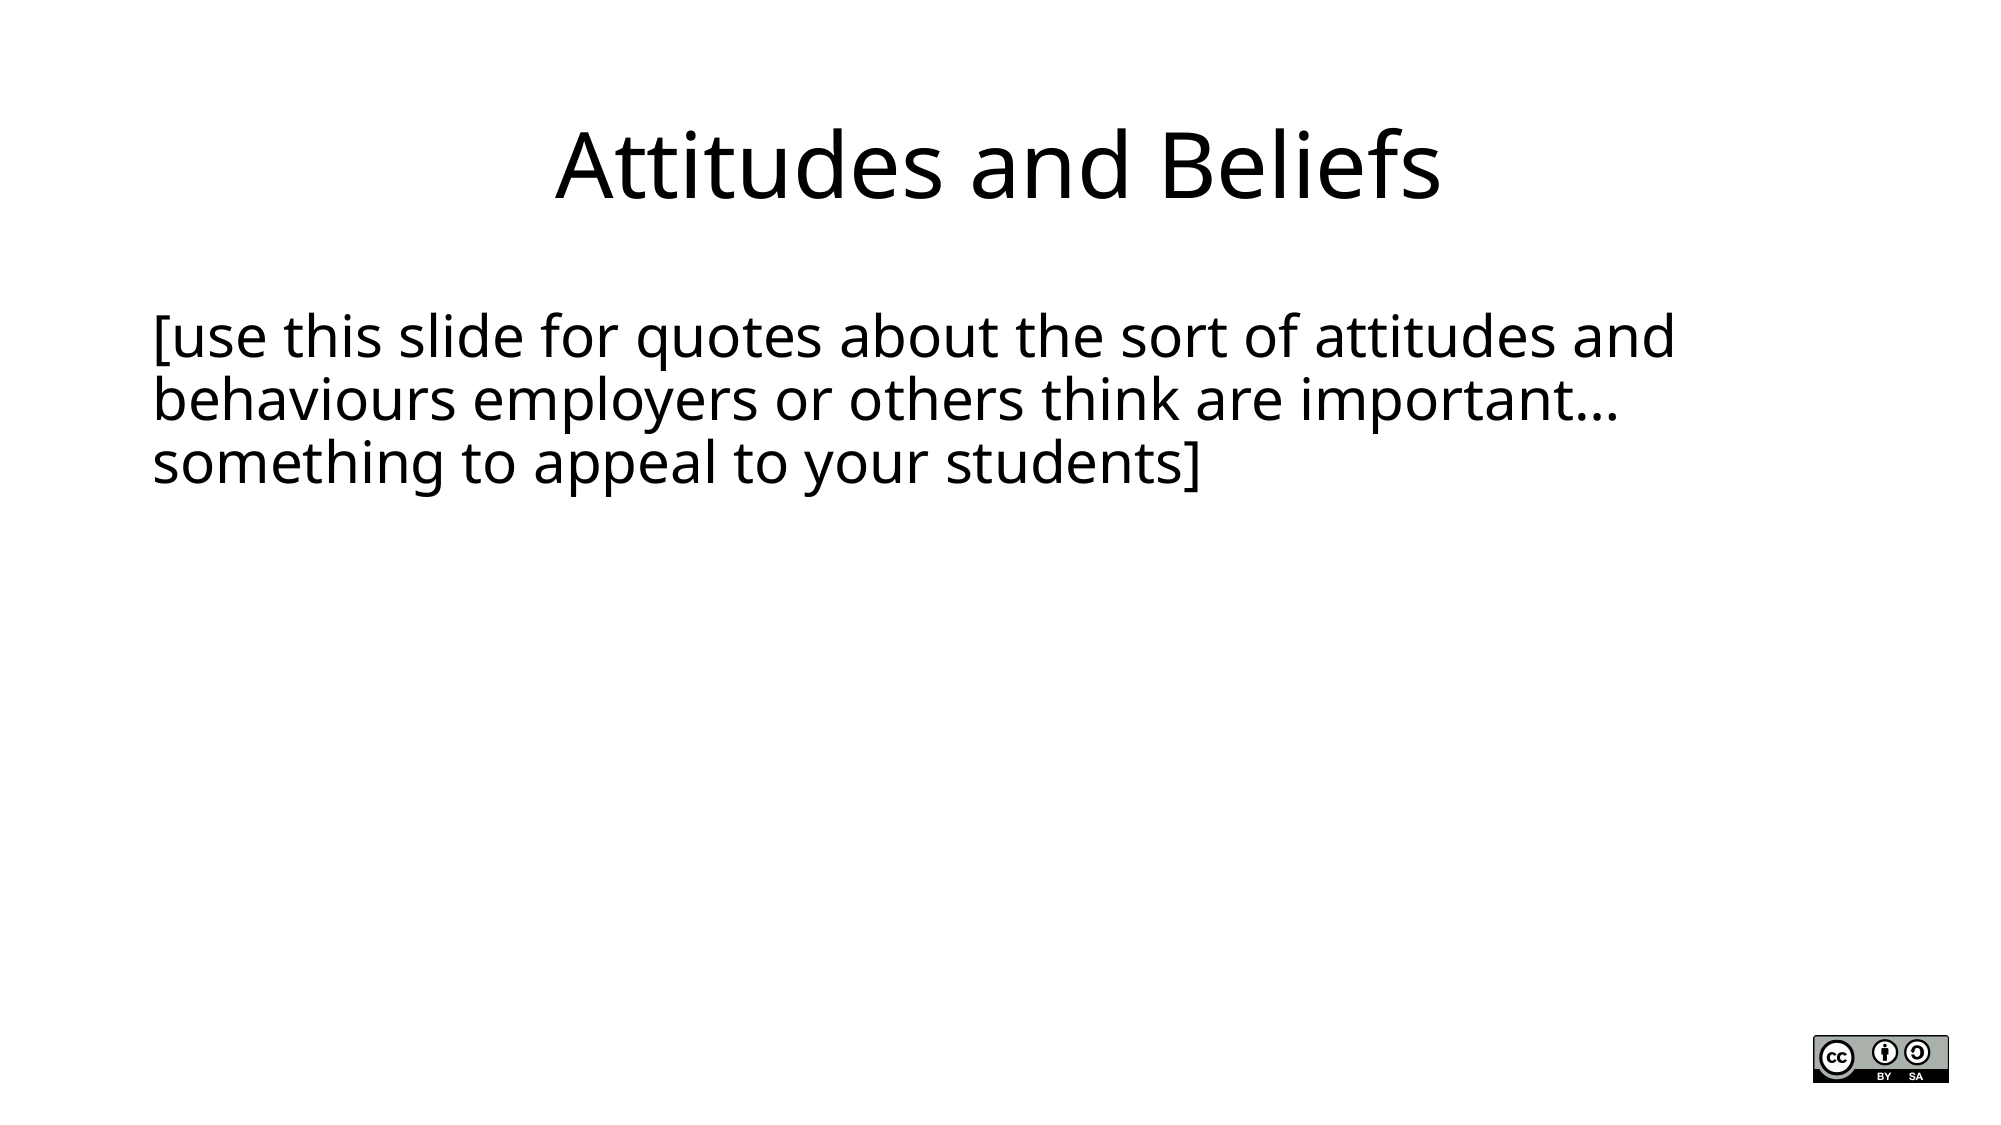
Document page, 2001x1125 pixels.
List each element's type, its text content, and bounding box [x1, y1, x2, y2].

list [use this slide for quotes about the sort of attitudes and behaviours employers or others think are important…something to appeal to your students] [137, 299, 1863, 1014]
title Attitudes and Beliefs [137, 59, 1863, 278]
picture [1812, 1034, 1949, 1084]
